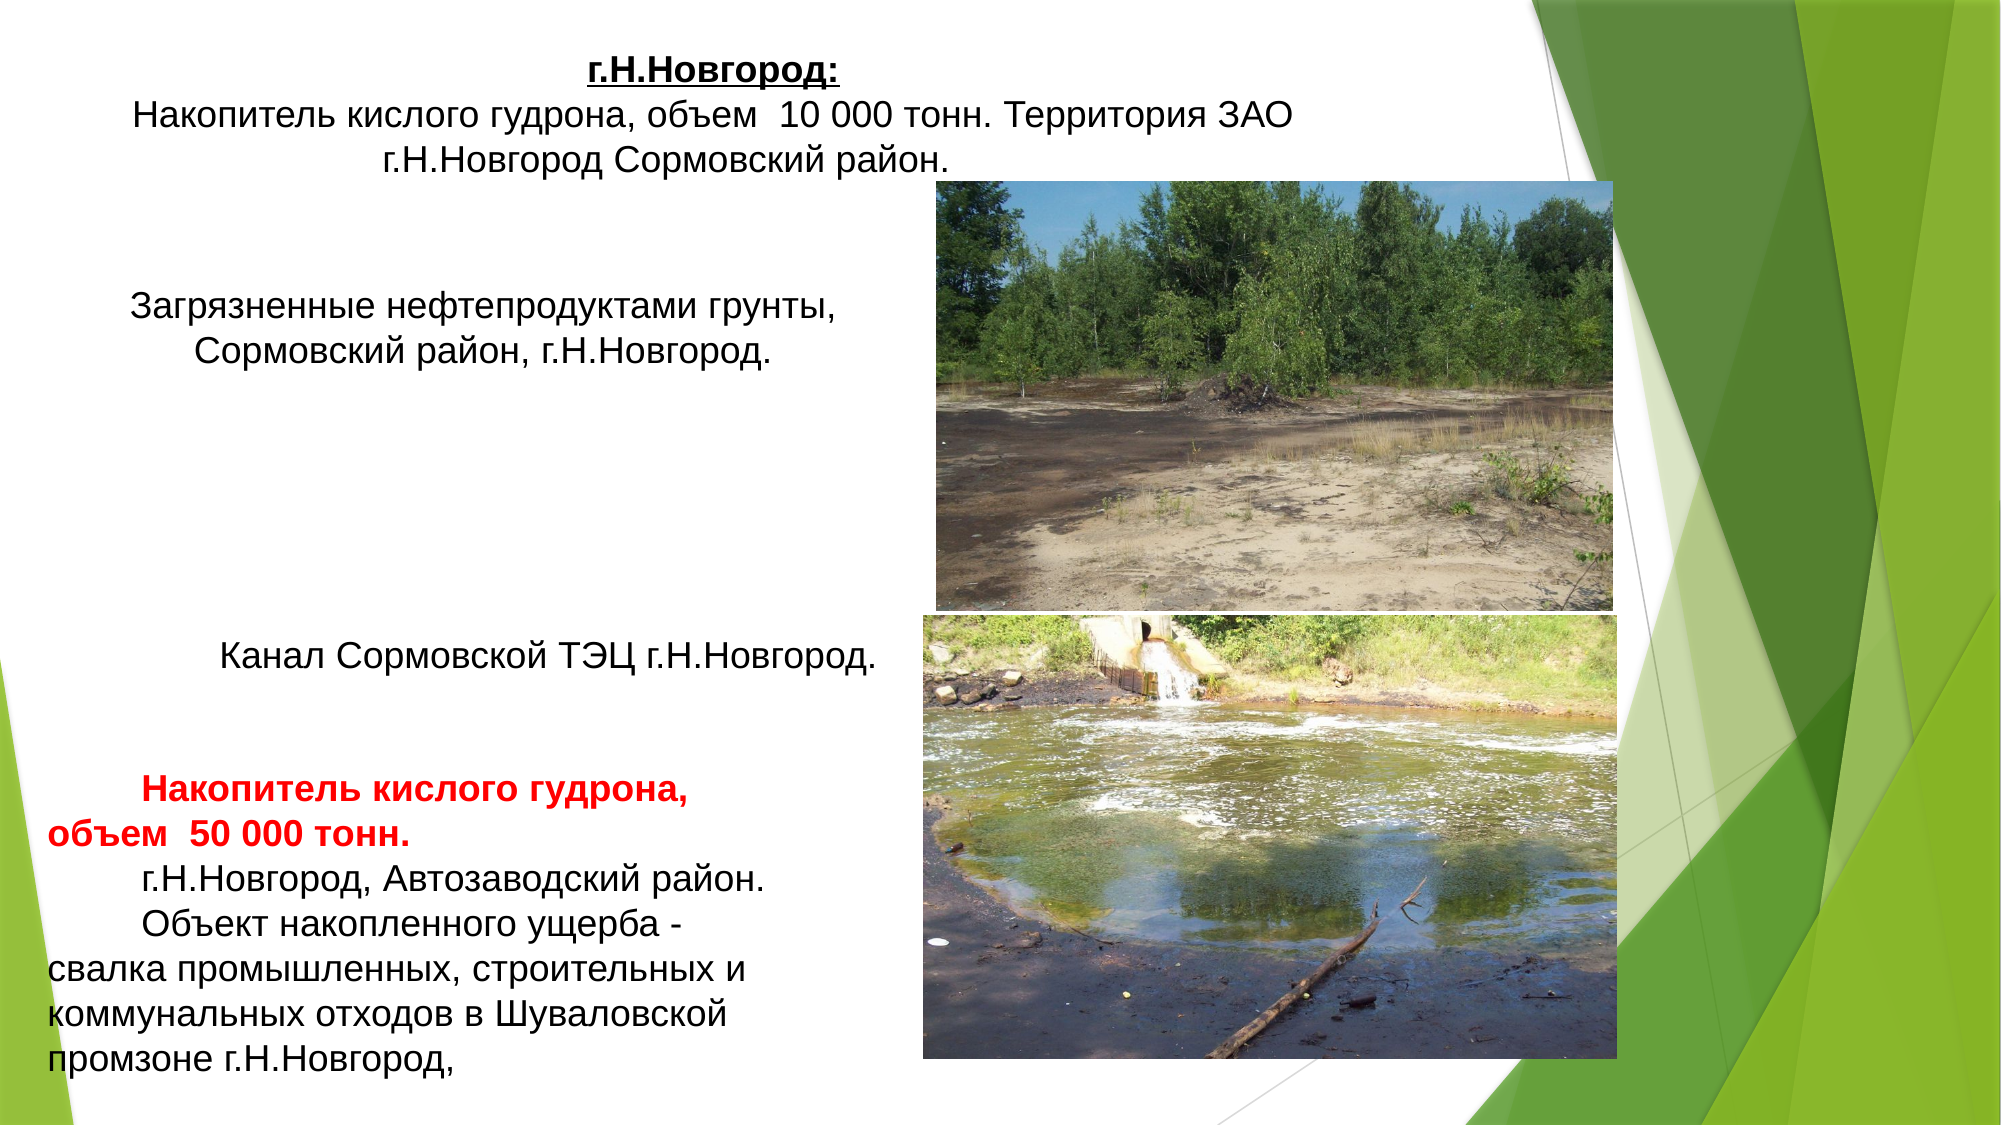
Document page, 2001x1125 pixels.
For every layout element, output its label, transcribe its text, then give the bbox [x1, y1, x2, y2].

text_box Загрязненные нефтепродуктами грунты, Сормовский район, г.Н.Новгород. [114, 273, 863, 379]
text_box Канал Сормовской ТЭЦ г.Н.Новгород. [204, 623, 904, 683]
picture [923, 614, 1618, 1059]
text_box Накопитель кислого гудрона, объем 50 000 тонн. г.Н.Новгород, Автозаводский район. Объект накопленного ущерба - свалка промышленных, строительных и коммунальных отходов в Шуваловской промзоне г.Н.Новгород, [32, 756, 817, 1086]
text_box г.Н.Новгород: Накопитель кислого гудрона, объем 10 000 тонн. Территория ЗАО г.Н.Новгород Сормовский район. [0, 37, 1333, 188]
picture [936, 180, 1613, 611]
